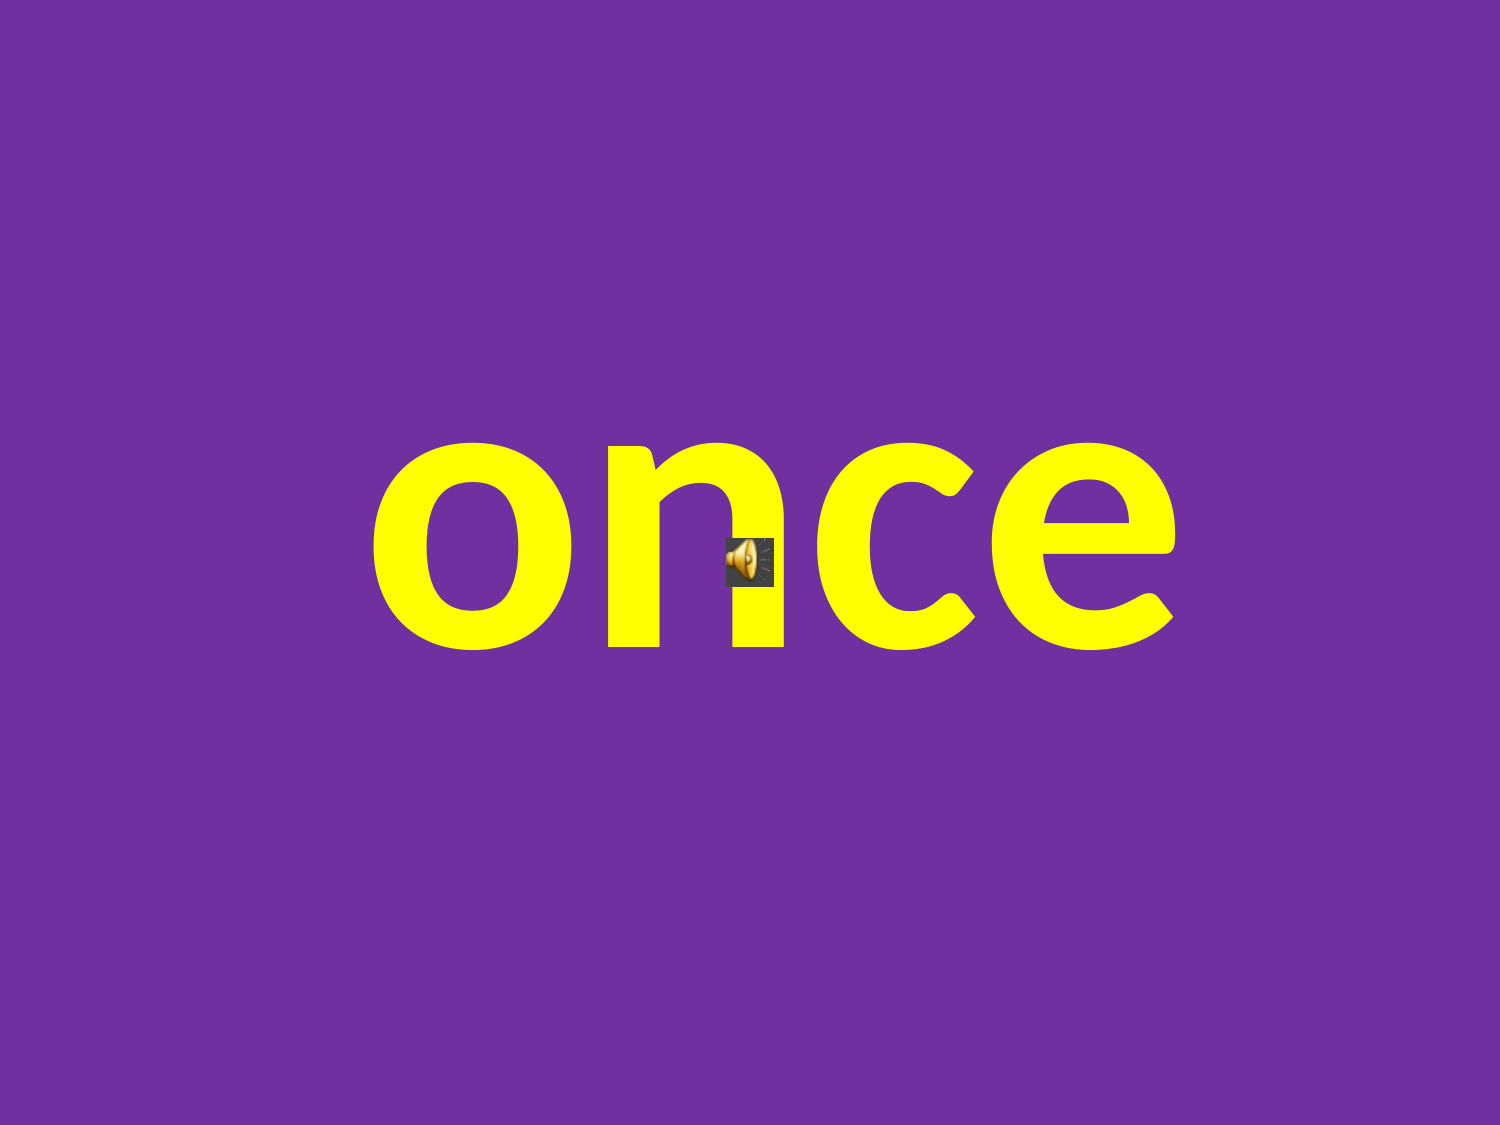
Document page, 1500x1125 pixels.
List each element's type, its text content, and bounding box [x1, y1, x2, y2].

text_box once [99, 224, 1450, 738]
picture [724, 537, 776, 588]
